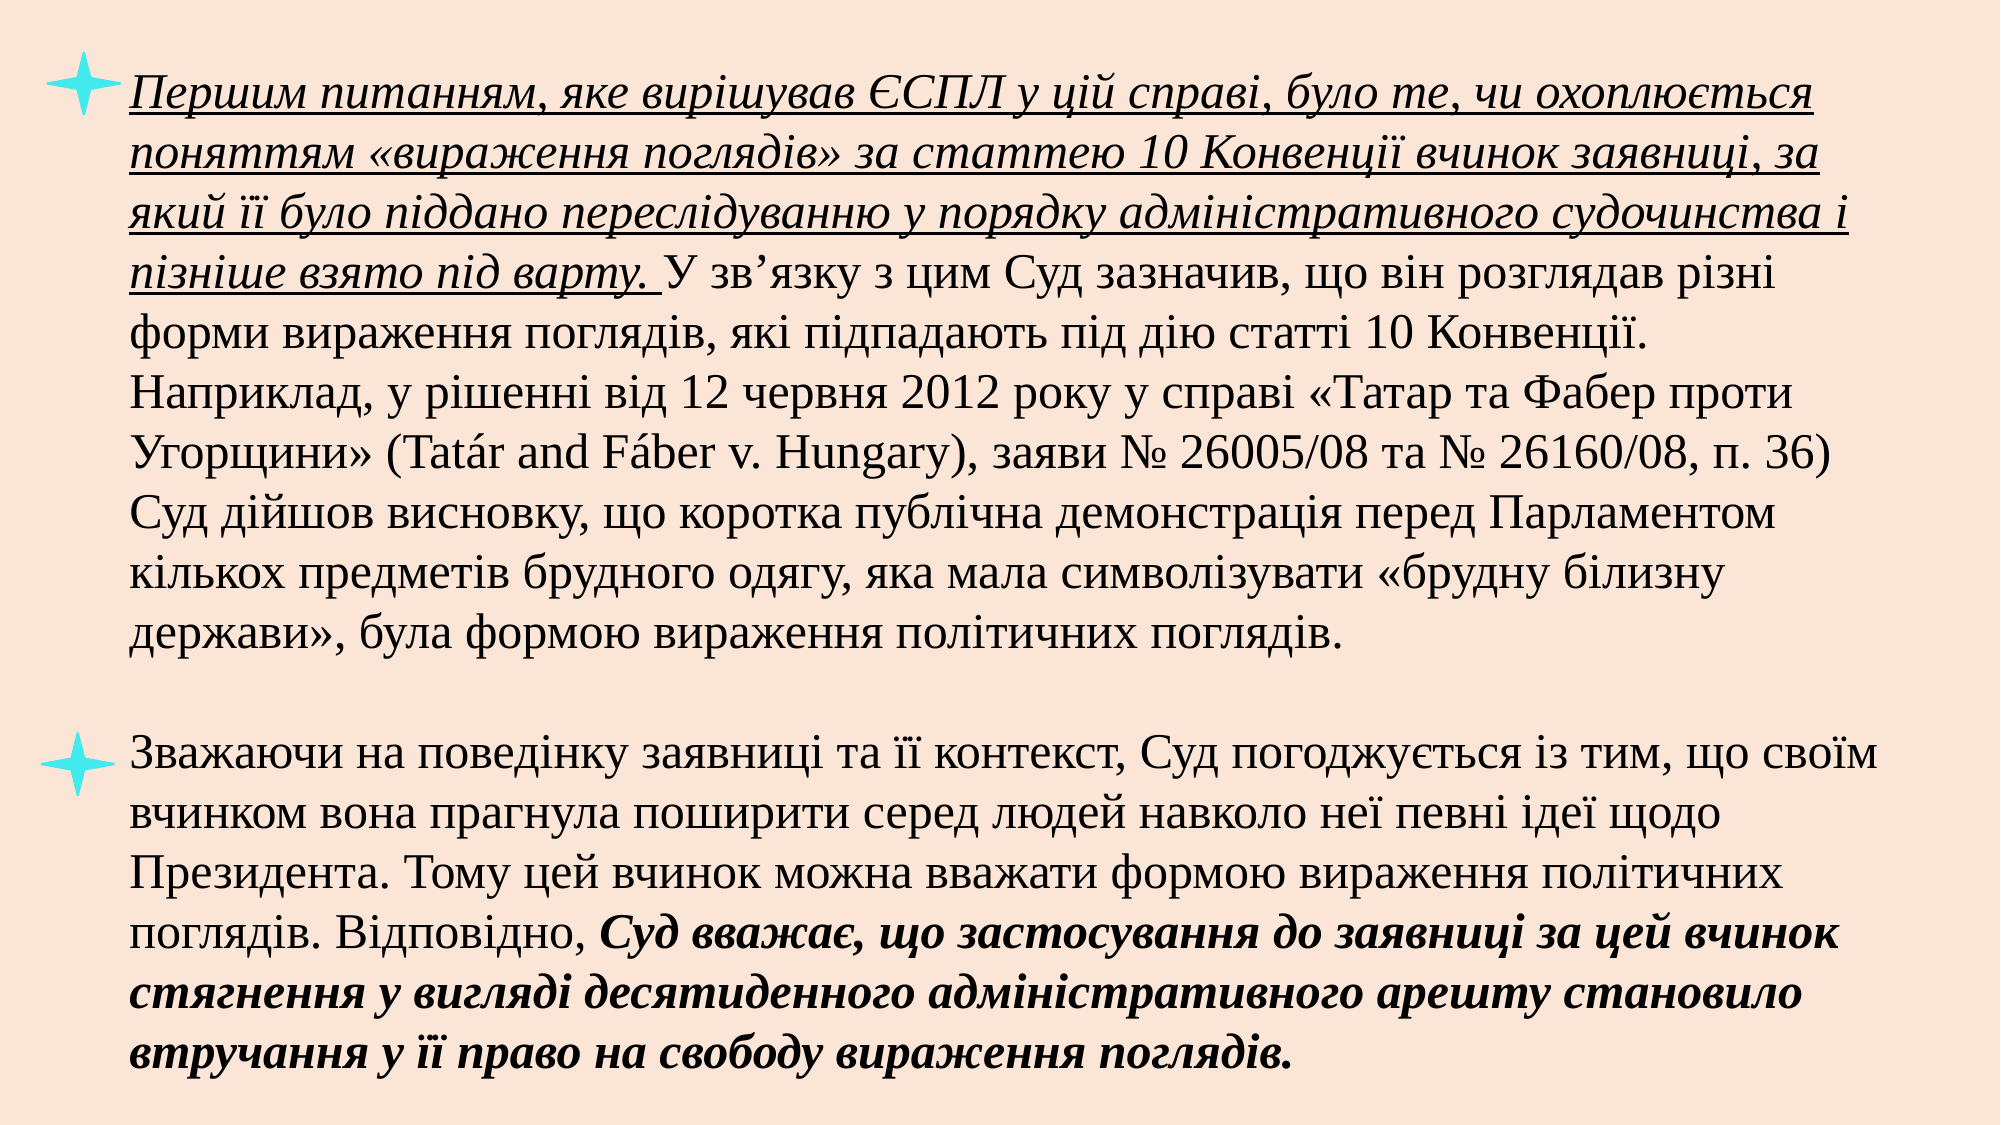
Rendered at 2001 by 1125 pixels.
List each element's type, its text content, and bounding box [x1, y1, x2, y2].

text_box [40, 732, 115, 796]
text_box [46, 51, 121, 116]
text_box Першим питанням, яке вирішував ЄСПЛ у цій справі, було те, чи охоплюється поняттям «вираження поглядів» за статтею 10 Конвенції вчинок заявниці, за який її було піддано переслідуванню у порядку адміністративного судочинства і пізніше взято під варту. У зв’язку з цим Суд зазначив, що він розглядав різні форми вираження поглядів, які підпадають під дію статті 10 Конвенції. Наприклад, у рішенні від 12 червня 2012 року у справі «Татар та Фабер проти Угорщини» (Tatár and Fáber v. Hungary), заяви № 26005/08 та № 26160/08, п. 36) Суд дійшов висновку, що коротка публічна демонстрація перед Парламентом кількох предметів брудного одягу, яка мала символізувати «брудну білизну держави», була формою вираження політичних поглядів. Зважаючи на поведінку заявниці та її контекст, Суд погоджується із тим, що своїм вчинком вона прагнула поширити серед людей навколо неї певні ідеї щодо Президента. Тому цей вчинок можна вважати формою вираження політичних поглядів. Відповідно, Суд вважає, що застосування до заявниці за цей вчинок стягнення у вигляді десятиденного адміністративного арешту становило втручання у її право на свободу вираження поглядів. [114, 51, 1904, 1125]
